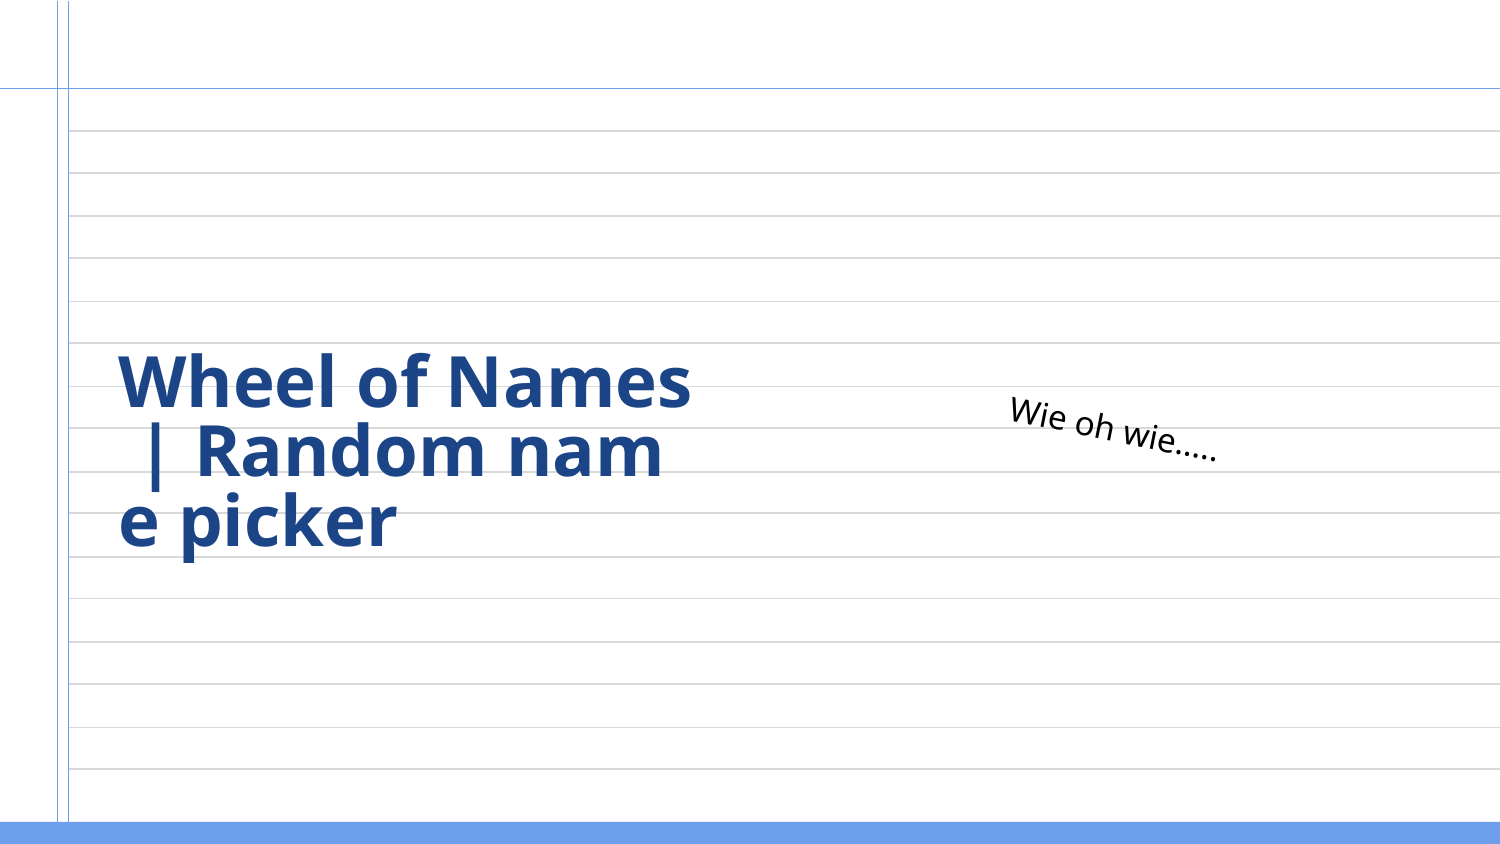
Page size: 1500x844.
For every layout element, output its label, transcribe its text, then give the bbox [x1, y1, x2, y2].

text_box Wheel of Names | Random name picker [118, 243, 696, 519]
subtitle Wie oh wie….. [924, 252, 1285, 601]
